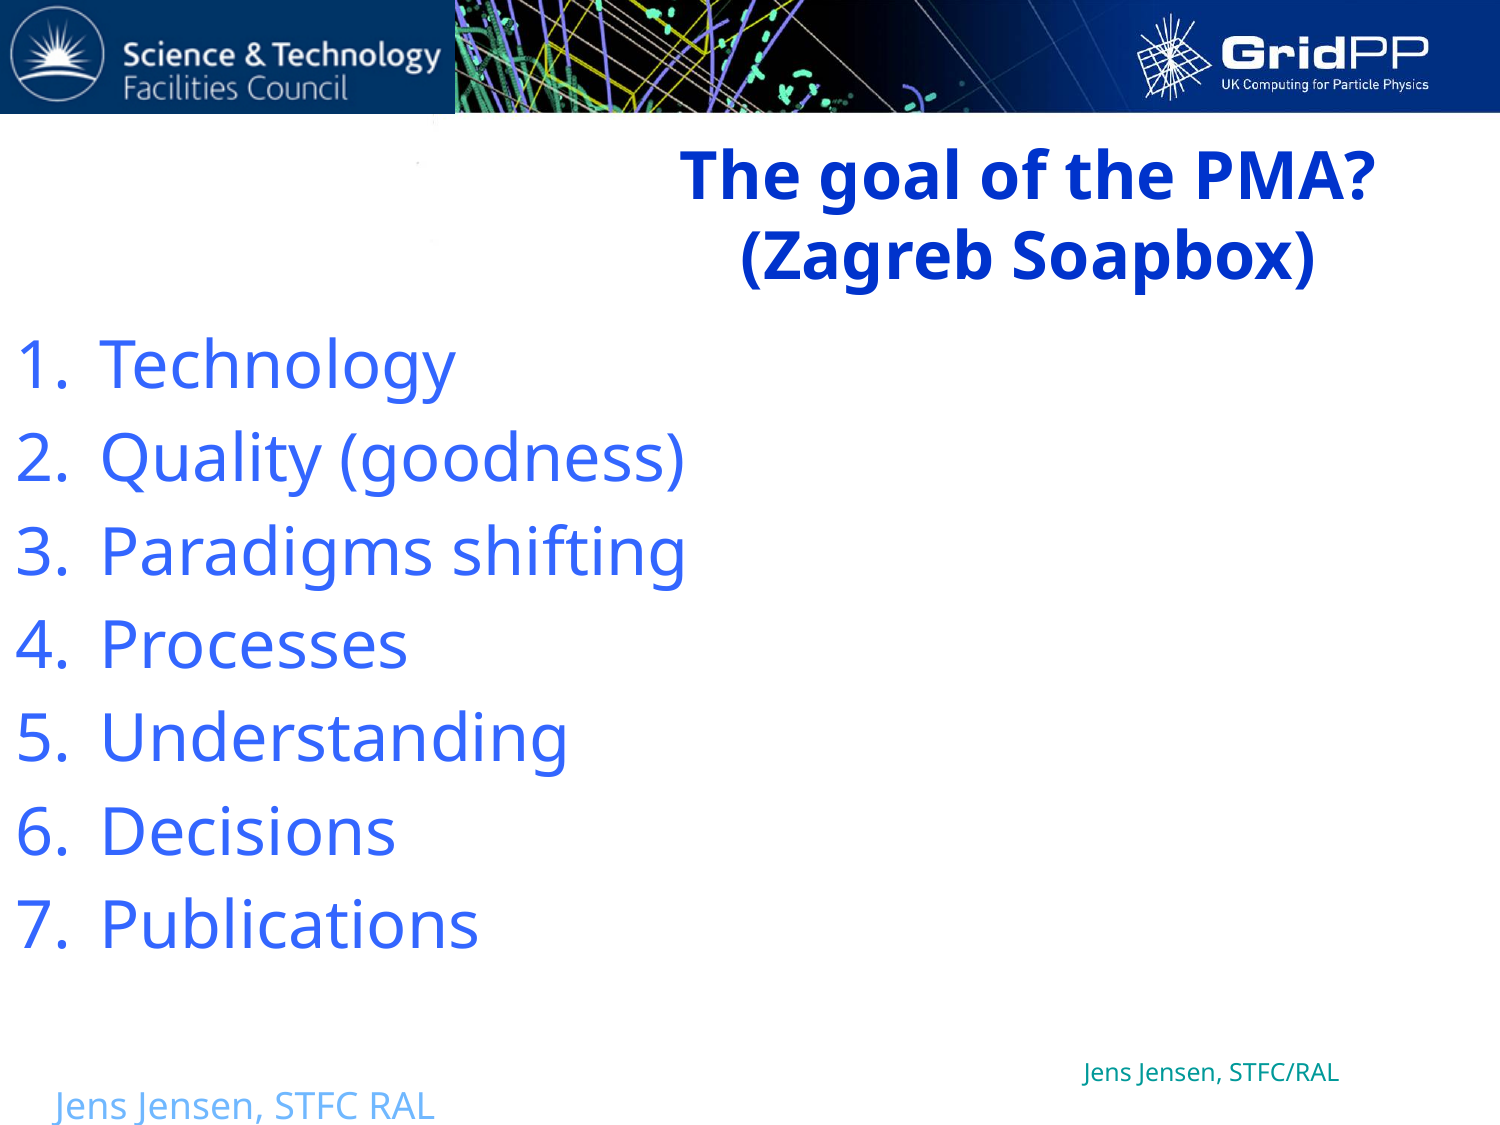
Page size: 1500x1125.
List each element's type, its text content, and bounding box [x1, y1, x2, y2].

title The goal of the PMA? (Zagreb Soapbox) [584, 125, 1473, 301]
list Technology Quality (goodness) Paradigms shifting Processes Understanding Decisions Publications [0, 314, 1500, 1036]
picture [0, 1036, 1500, 1125]
picture [0, 0, 1500, 314]
